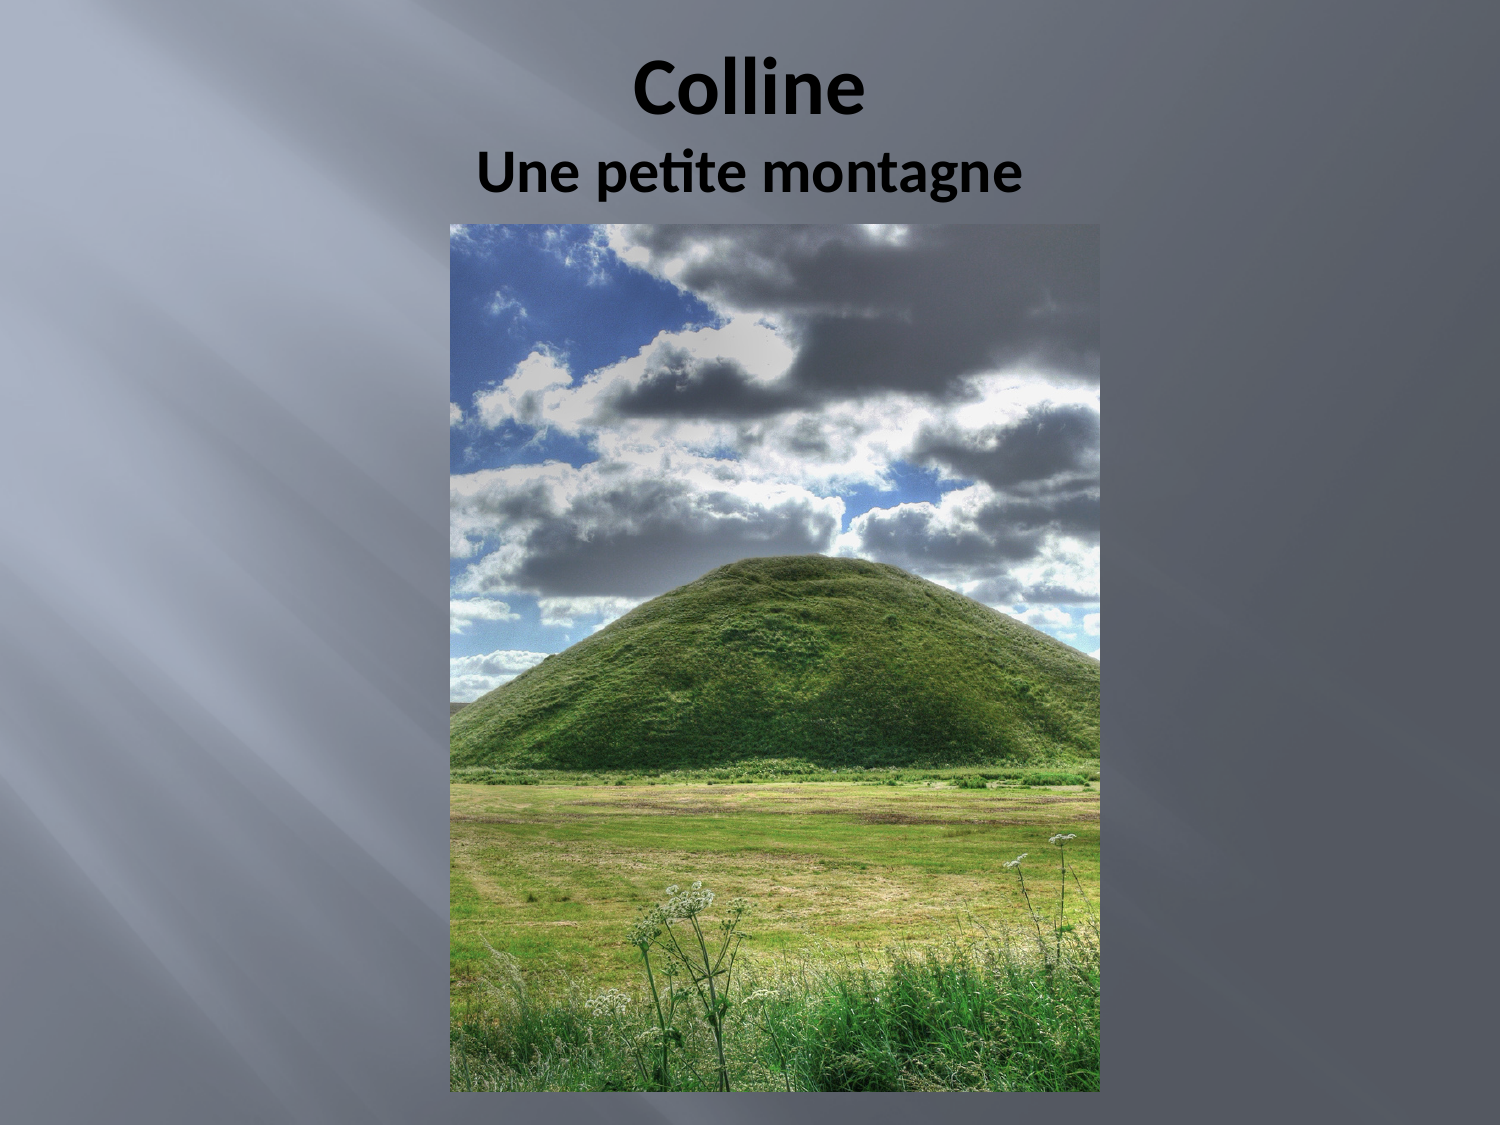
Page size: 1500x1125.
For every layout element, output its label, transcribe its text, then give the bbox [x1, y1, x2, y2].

title Colline Une petite montagne [75, 24, 1425, 213]
picture [449, 224, 1101, 1092]
